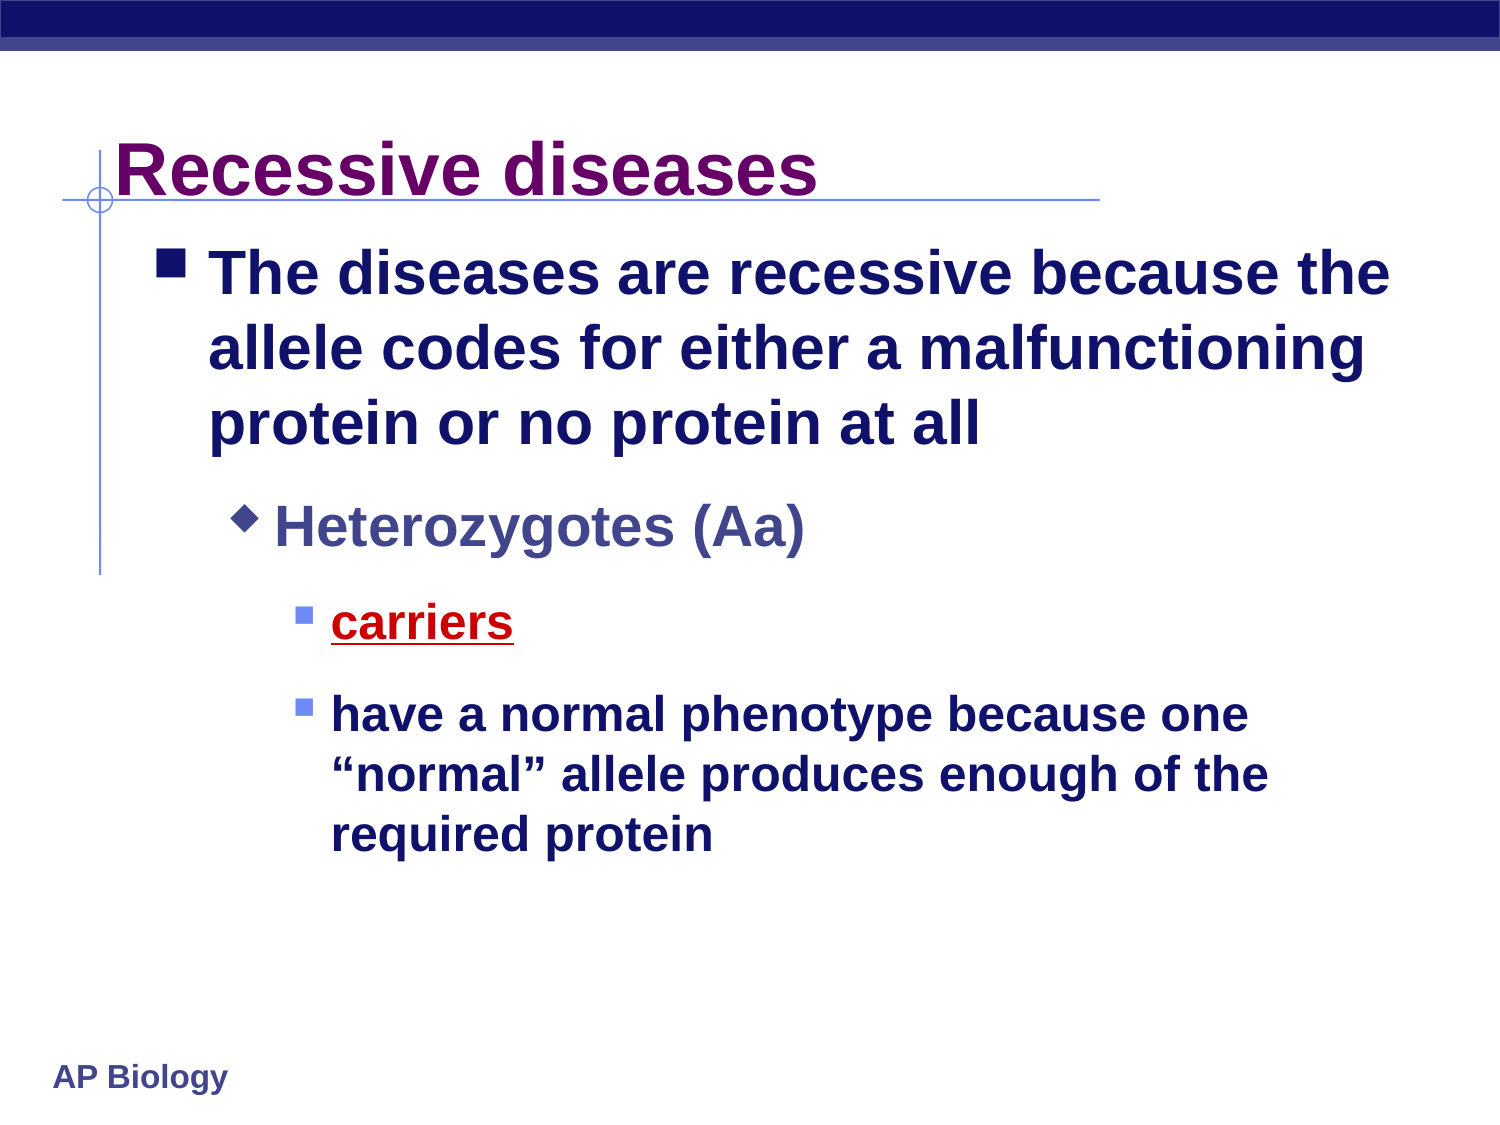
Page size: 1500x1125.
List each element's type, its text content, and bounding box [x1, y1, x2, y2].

list The diseases are recessive because the allele codes for either a malfunctioning protein or no protein at all Heterozygotes (Aa) carriers have a normal phenotype because one “normal” allele produces enough of the required protein [137, 224, 1463, 950]
title Recessive diseases [99, 112, 1375, 238]
